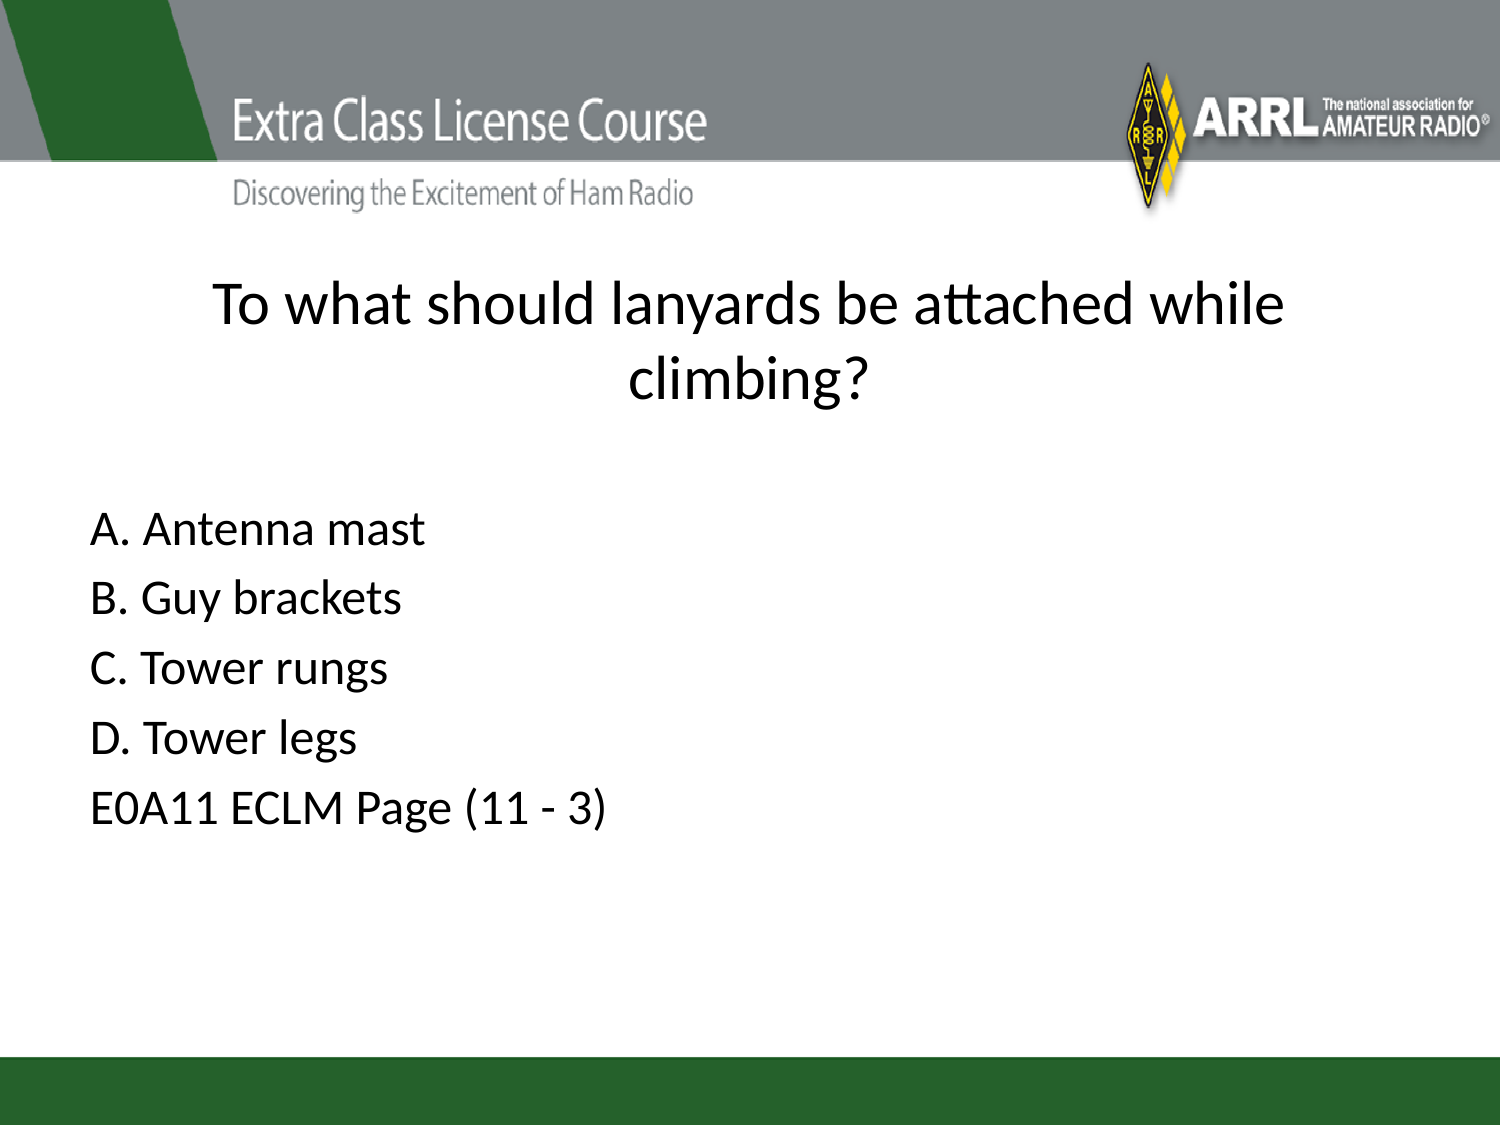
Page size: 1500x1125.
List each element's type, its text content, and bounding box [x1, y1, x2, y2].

title To what should lanyards be attached while climbing? [75, 254, 1425, 435]
list A. Antenna mast B. Guy brackets C. Tower rungs D. Tower legs E0A11 ECLM Page (11 - 3) [75, 487, 1425, 1005]
picture [0, 0, 1500, 1125]
